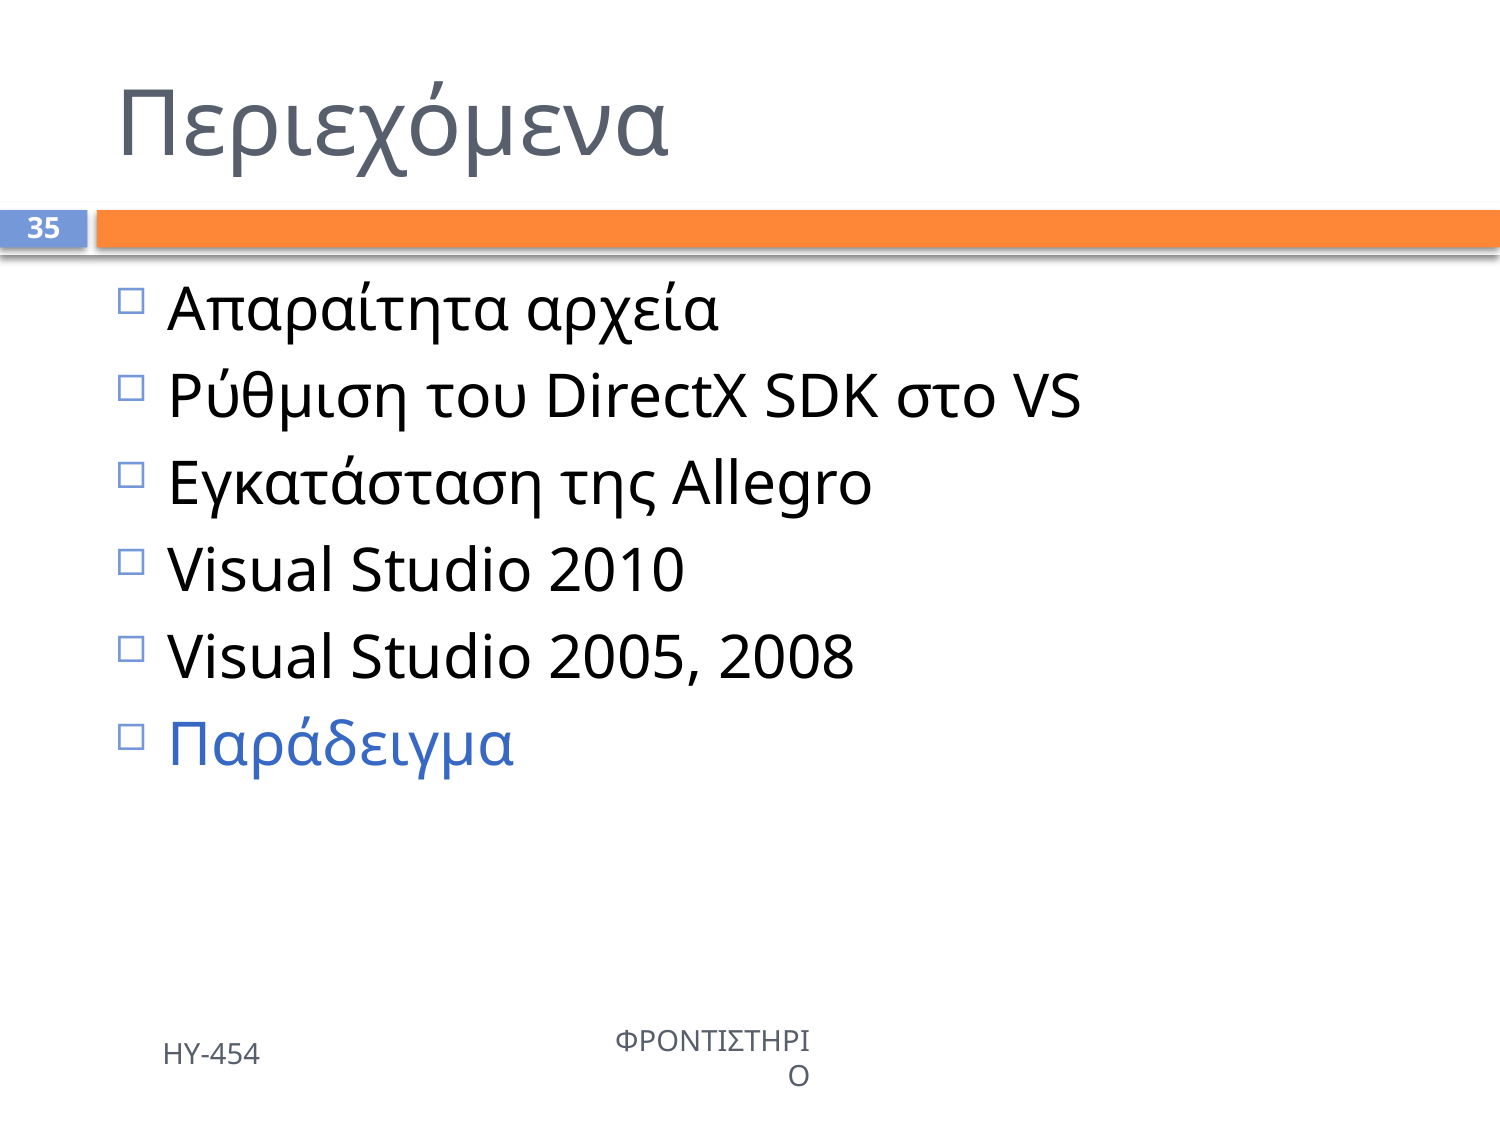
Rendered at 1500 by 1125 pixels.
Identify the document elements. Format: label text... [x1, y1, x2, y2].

list Απαραίτητα αρχεία Ρύθμιση του DirectX SDK στο VS Εγκατάσταση της Allegro Visual Studio 2010 Visual Studio 2005, 2008 Παράδειγμα [100, 262, 1438, 1000]
footer ΗΥ-454 [99, 1024, 275, 1085]
slide_number 35 [0, 208, 88, 249]
title Περιεχόμενα [100, 37, 1438, 200]
